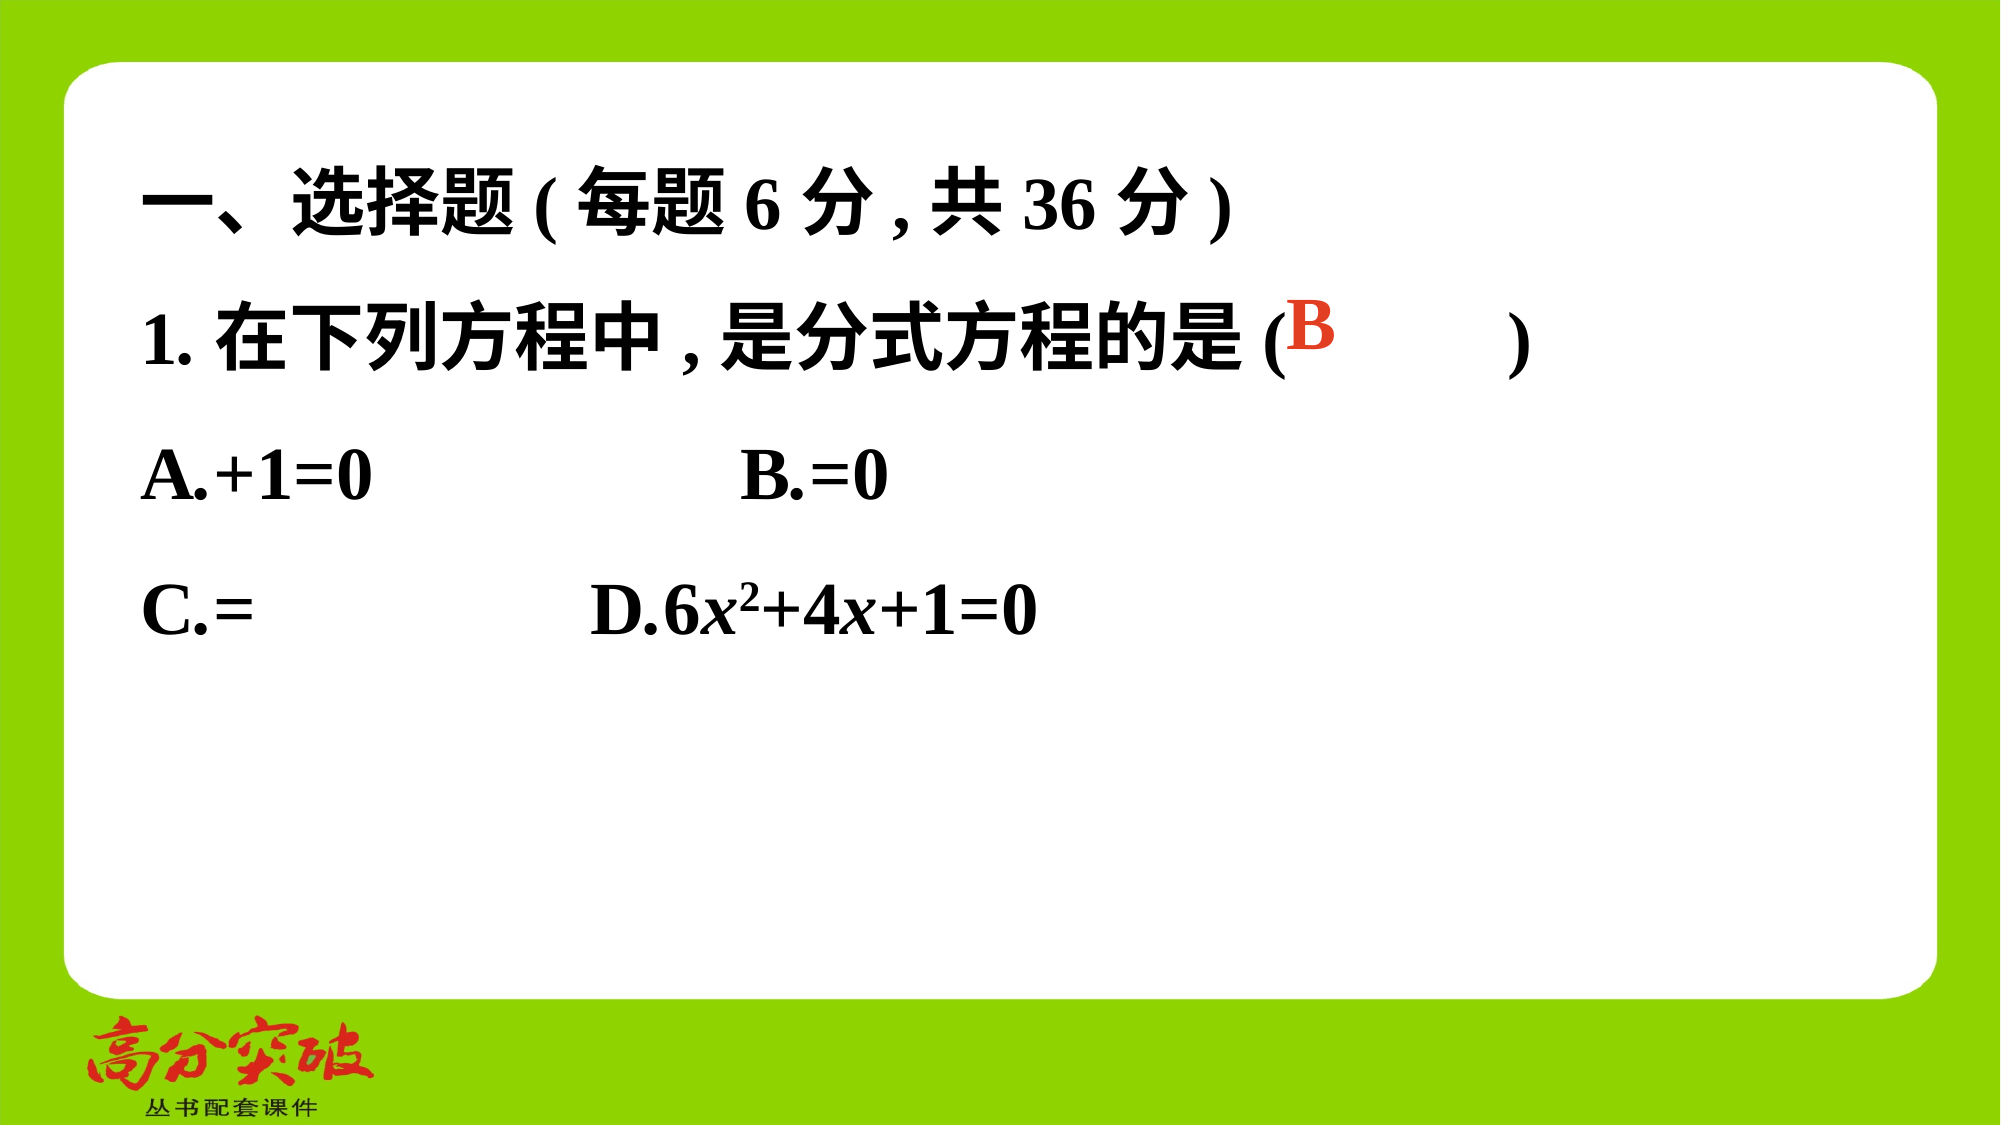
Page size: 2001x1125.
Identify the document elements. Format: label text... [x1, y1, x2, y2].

text_box B [1271, 267, 1383, 372]
picture [0, 0, 2001, 1125]
